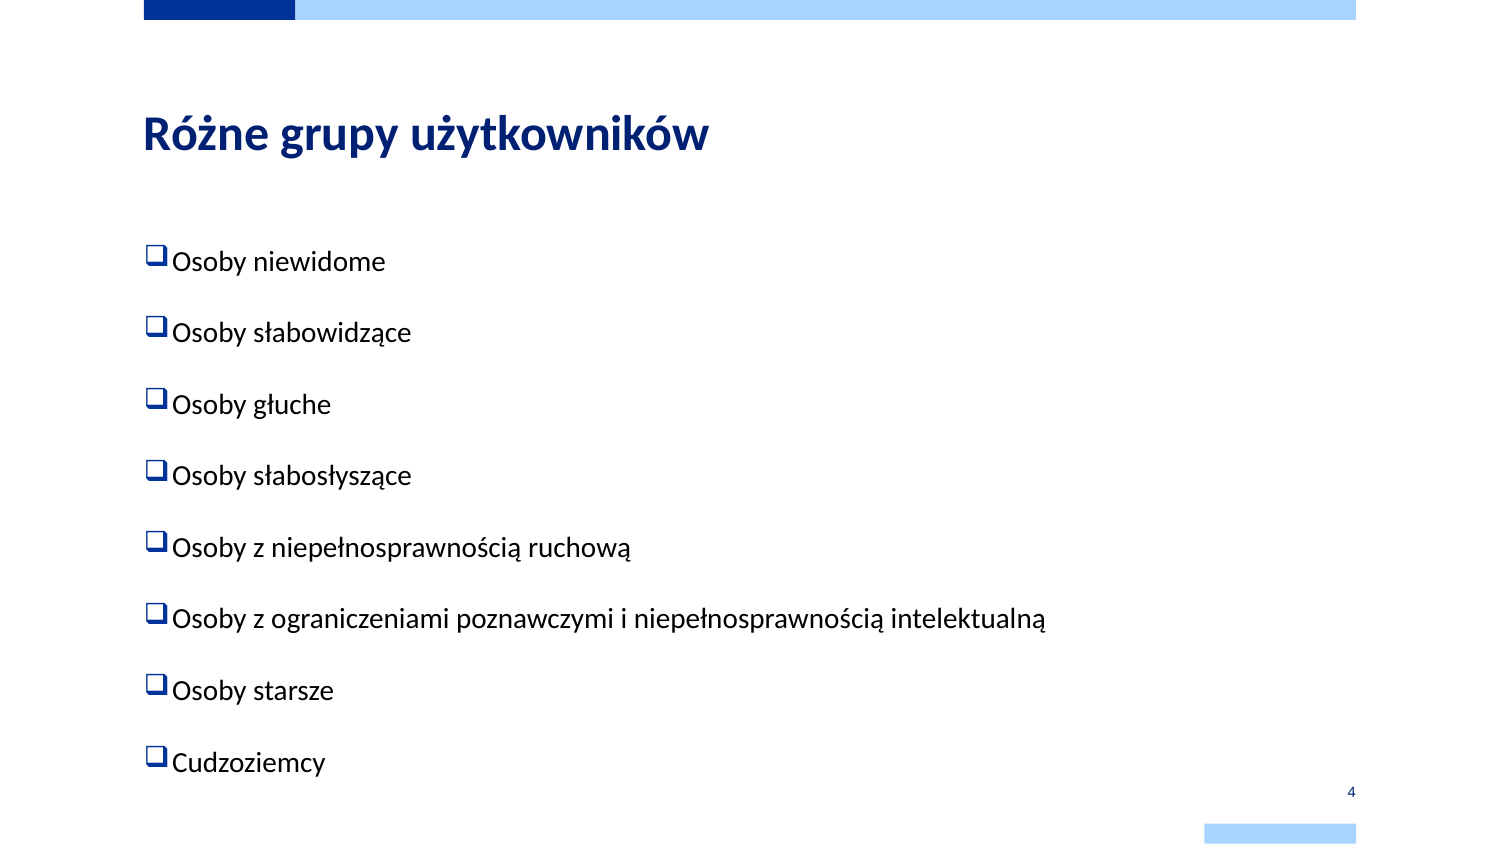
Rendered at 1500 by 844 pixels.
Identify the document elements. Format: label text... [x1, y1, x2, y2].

slide_number 4 [1204, 783, 1356, 804]
list Osoby niewidome Osoby słabowidzące Osoby głuche Osoby słabosłyszące Osoby z niepełnosprawnością ruchową Osoby z ograniczeniami poznawczymi i niepełnosprawnością intelektualną Osoby starsze Cudzoziemcy [143, 220, 1357, 706]
title Różne grupy użytkowników [143, 100, 1357, 220]
